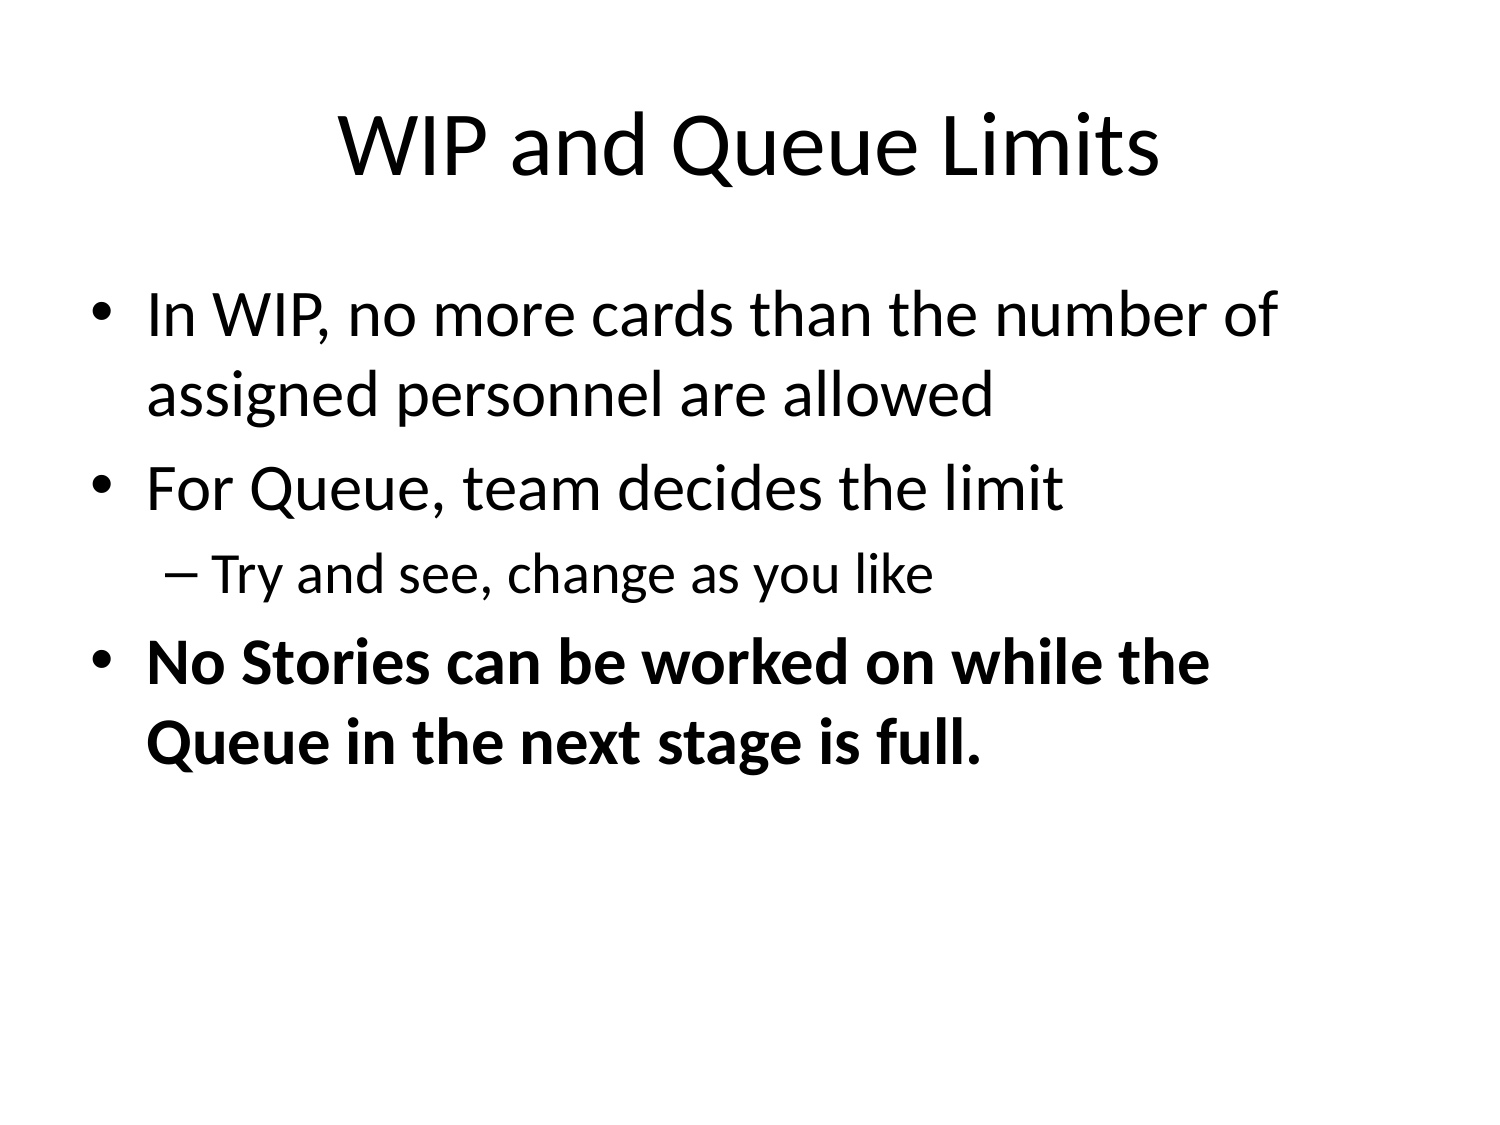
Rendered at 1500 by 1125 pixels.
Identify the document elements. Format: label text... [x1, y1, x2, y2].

list In WIP, no more cards than the number of assigned personnel are allowed For Queue, team decides the limit Try and see, change as you like No Stories can be worked on while the Queue in the next stage is full. [74, 262, 1426, 1006]
title WIP and Queue Limits [74, 44, 1426, 233]
